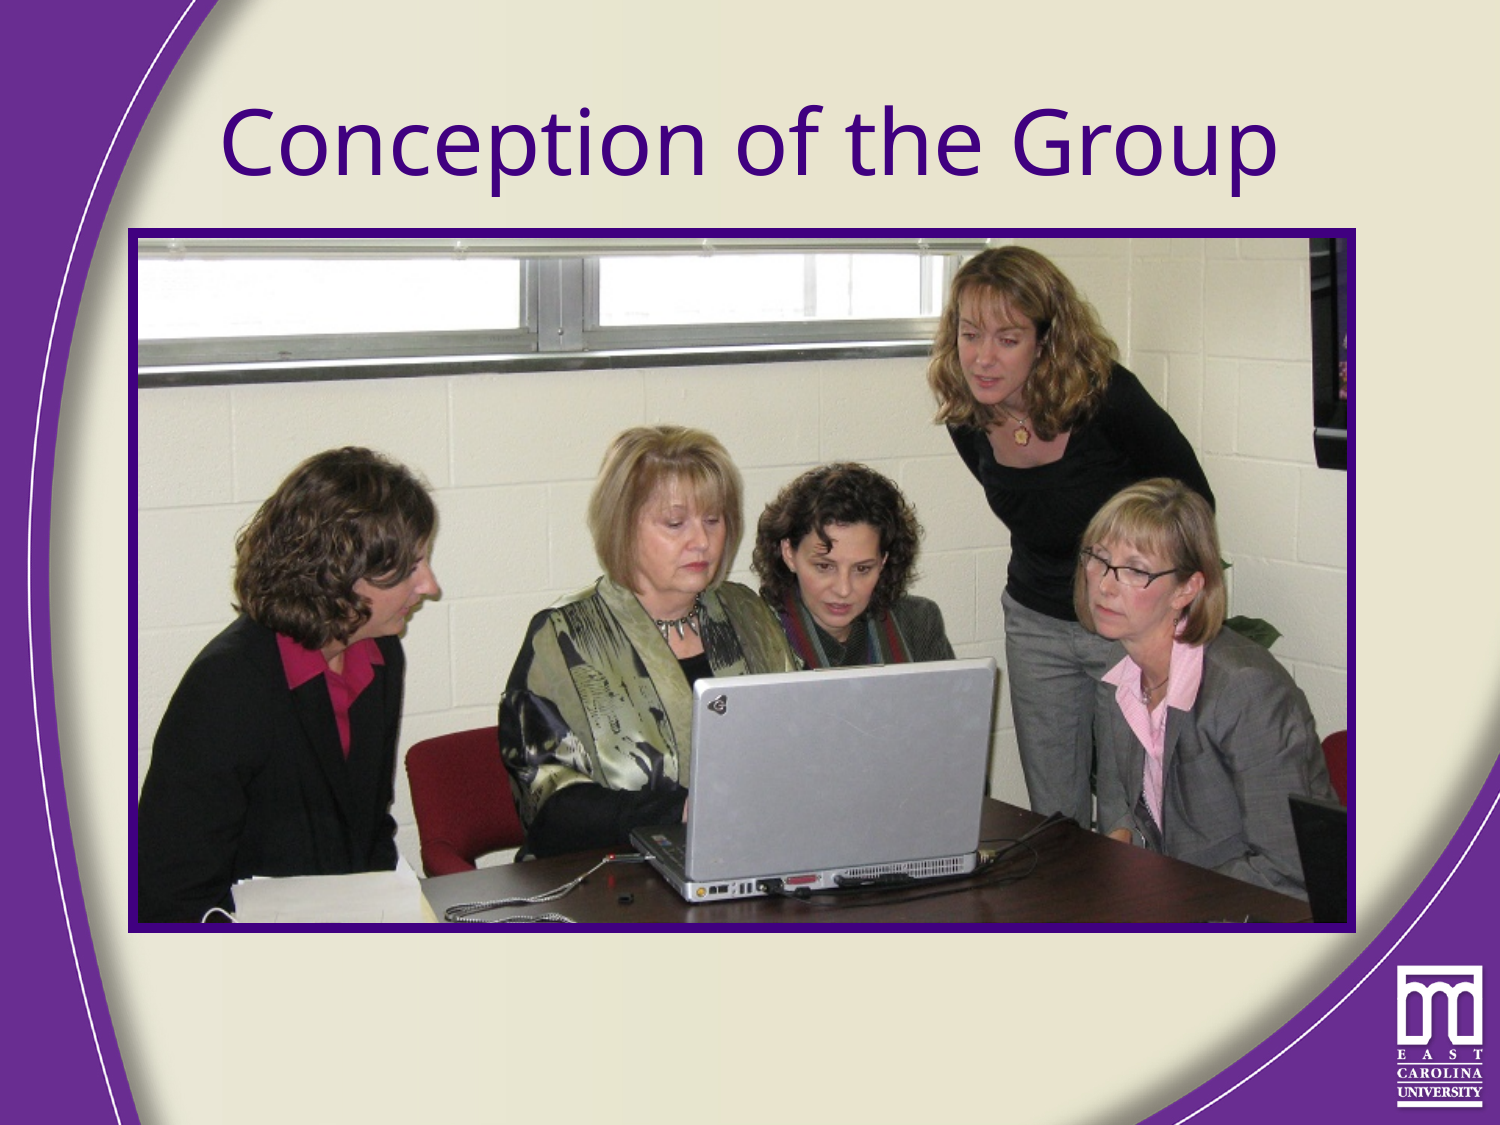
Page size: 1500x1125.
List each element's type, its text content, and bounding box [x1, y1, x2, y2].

title Conception of the Group [74, 44, 1426, 233]
picture [0, 0, 1500, 1125]
